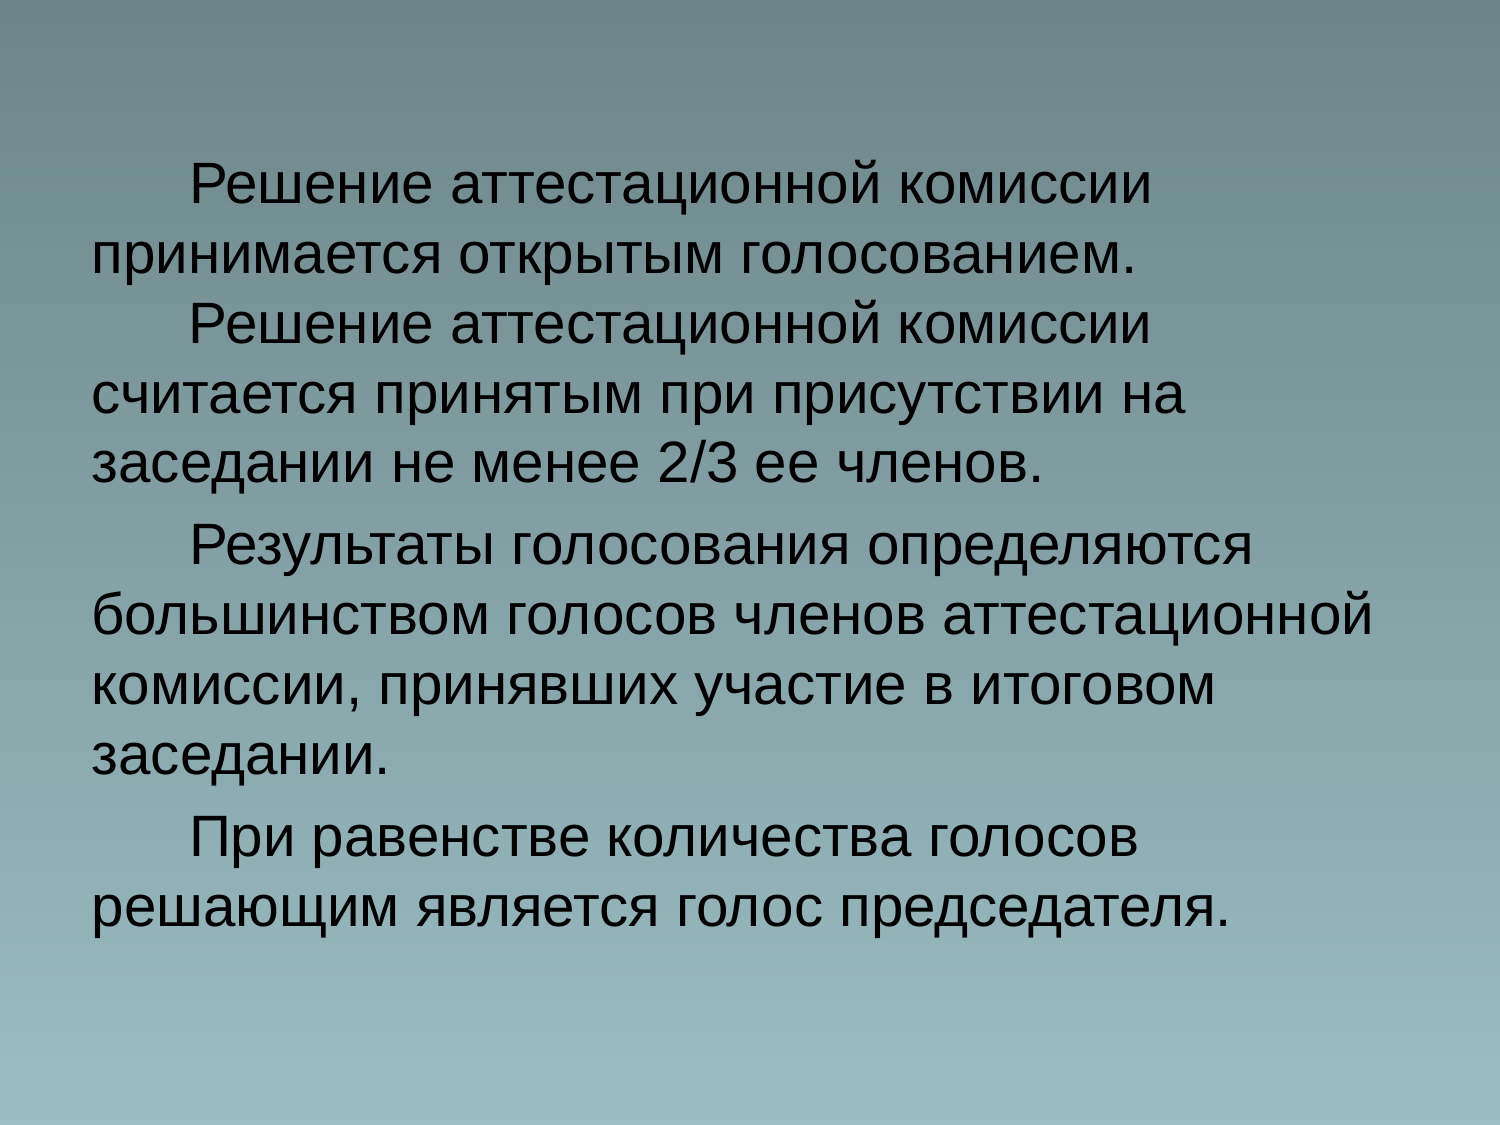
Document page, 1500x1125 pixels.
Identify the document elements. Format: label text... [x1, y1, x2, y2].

list Решение аттестационной комиссии принимается открытым голосованием. Решение аттестационной комиссии считается принятым при присутствии на заседании не менее 2/3 ее членов. Результаты голосования определяются большинством голосов членов аттестационной комиссии, принявших участие в итоговом заседании. При равенстве количества голосов решающим является голос председателя. [76, 137, 1427, 880]
